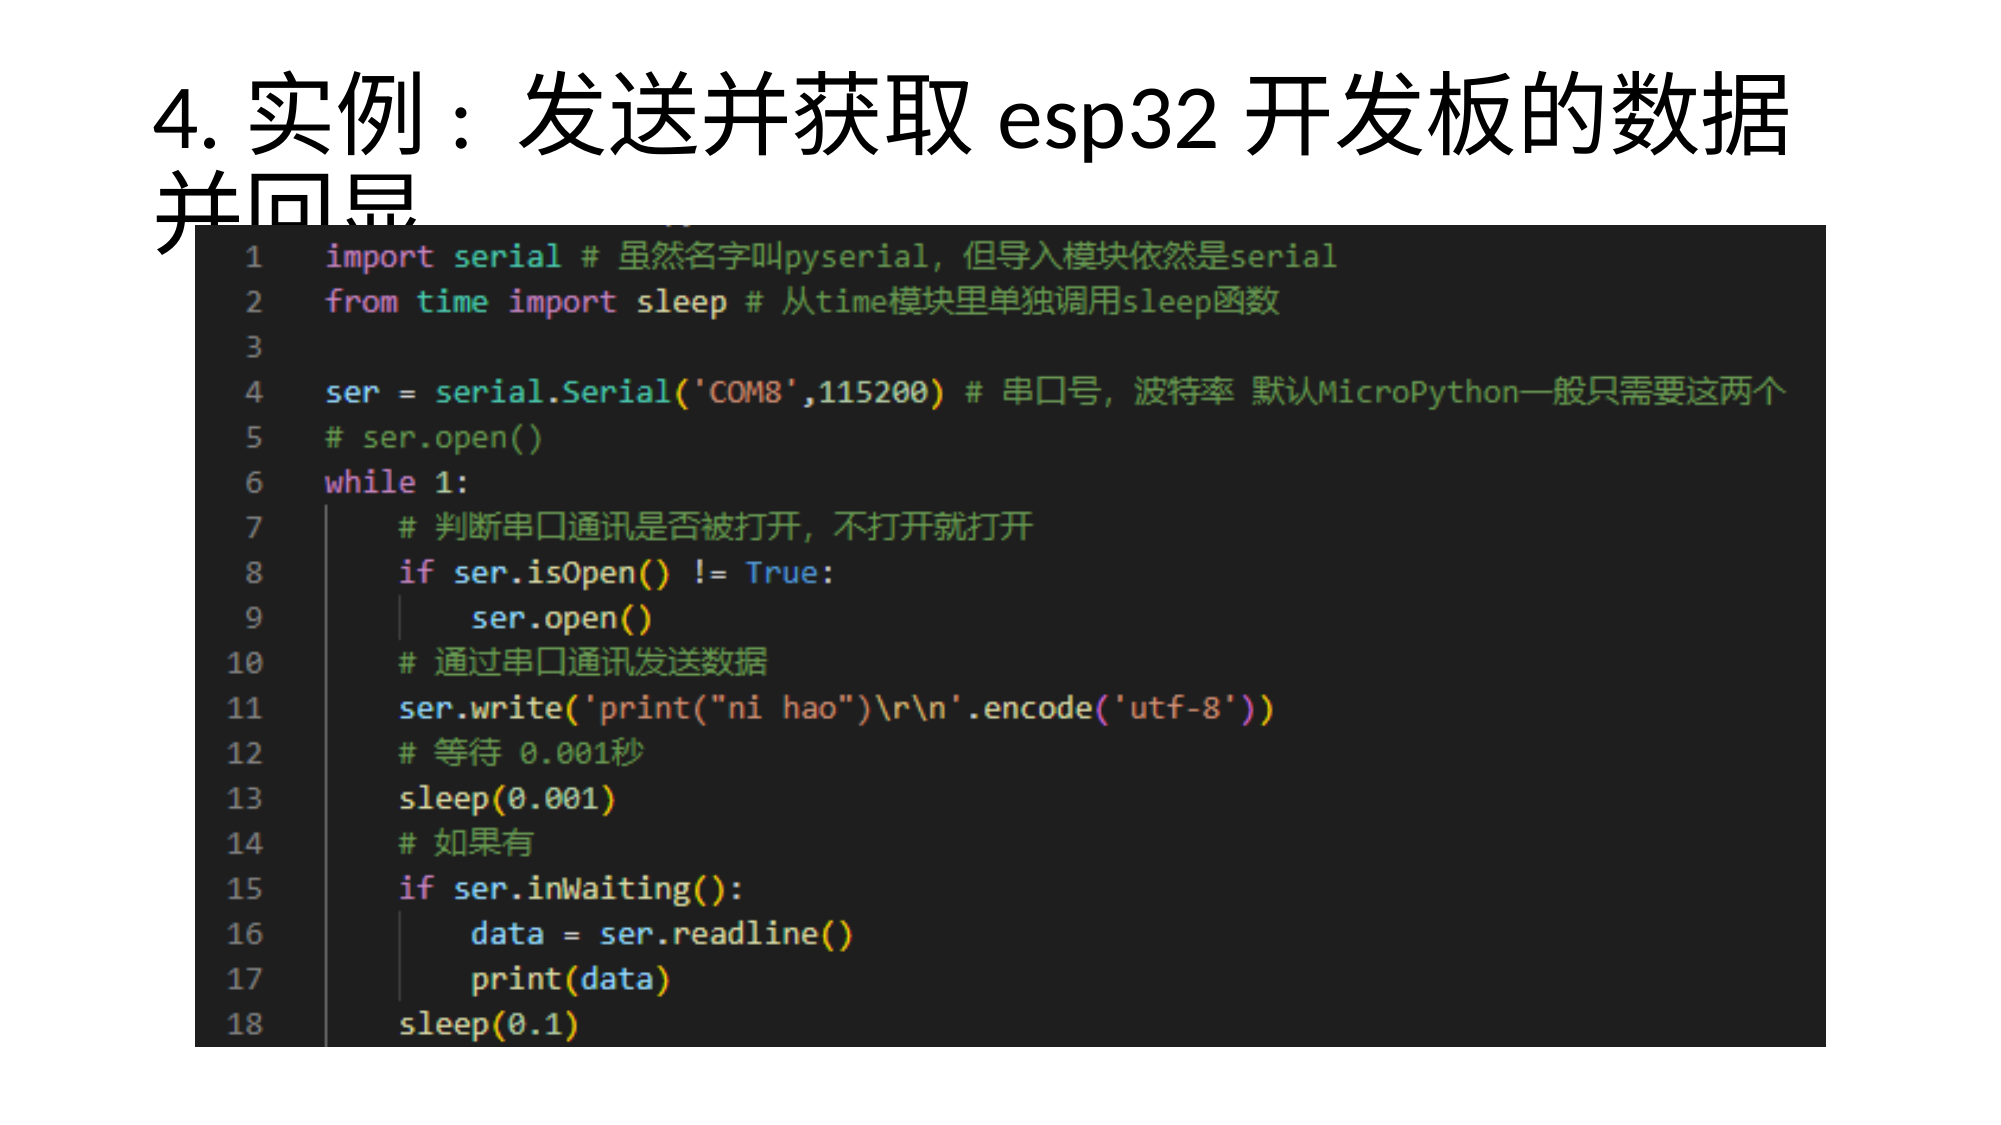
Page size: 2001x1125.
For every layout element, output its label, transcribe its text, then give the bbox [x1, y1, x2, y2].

picture [195, 225, 1826, 1047]
title 4.实例: 发送并获取esp32开发板的数据并回显 [137, 59, 1863, 278]
